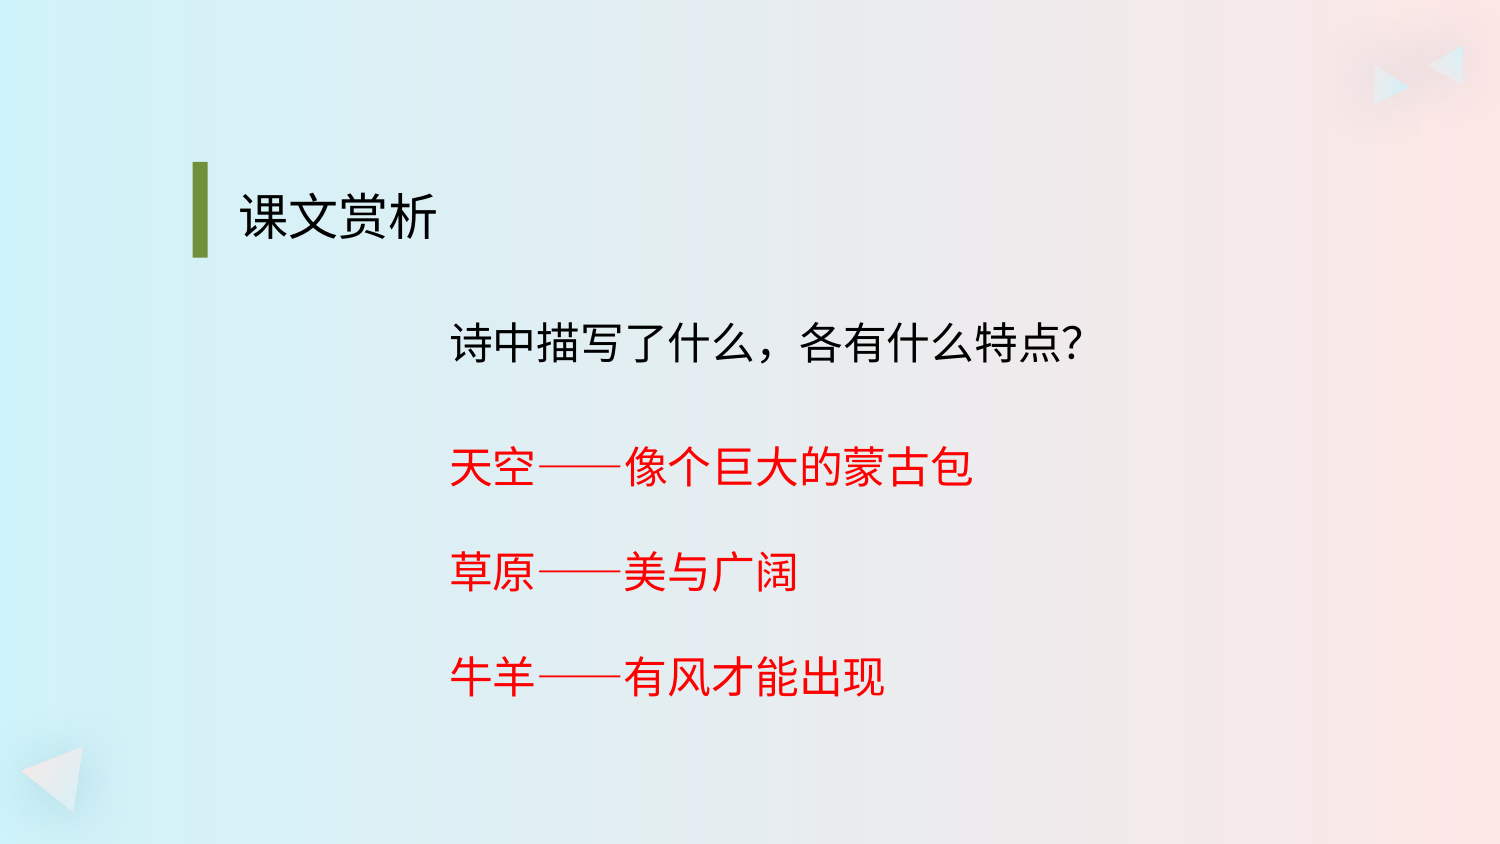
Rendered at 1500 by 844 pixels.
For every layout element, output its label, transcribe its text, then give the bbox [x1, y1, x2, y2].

text_box [192, 161, 209, 259]
text_box 诗中描写了什么，各有什么特点？ [437, 310, 1129, 409]
text_box 课文赏析 [227, 167, 506, 251]
text_box 天空——像个巨大的蒙古包 草原——美与广阔 牛羊——有风才能出现 [438, 434, 1129, 709]
